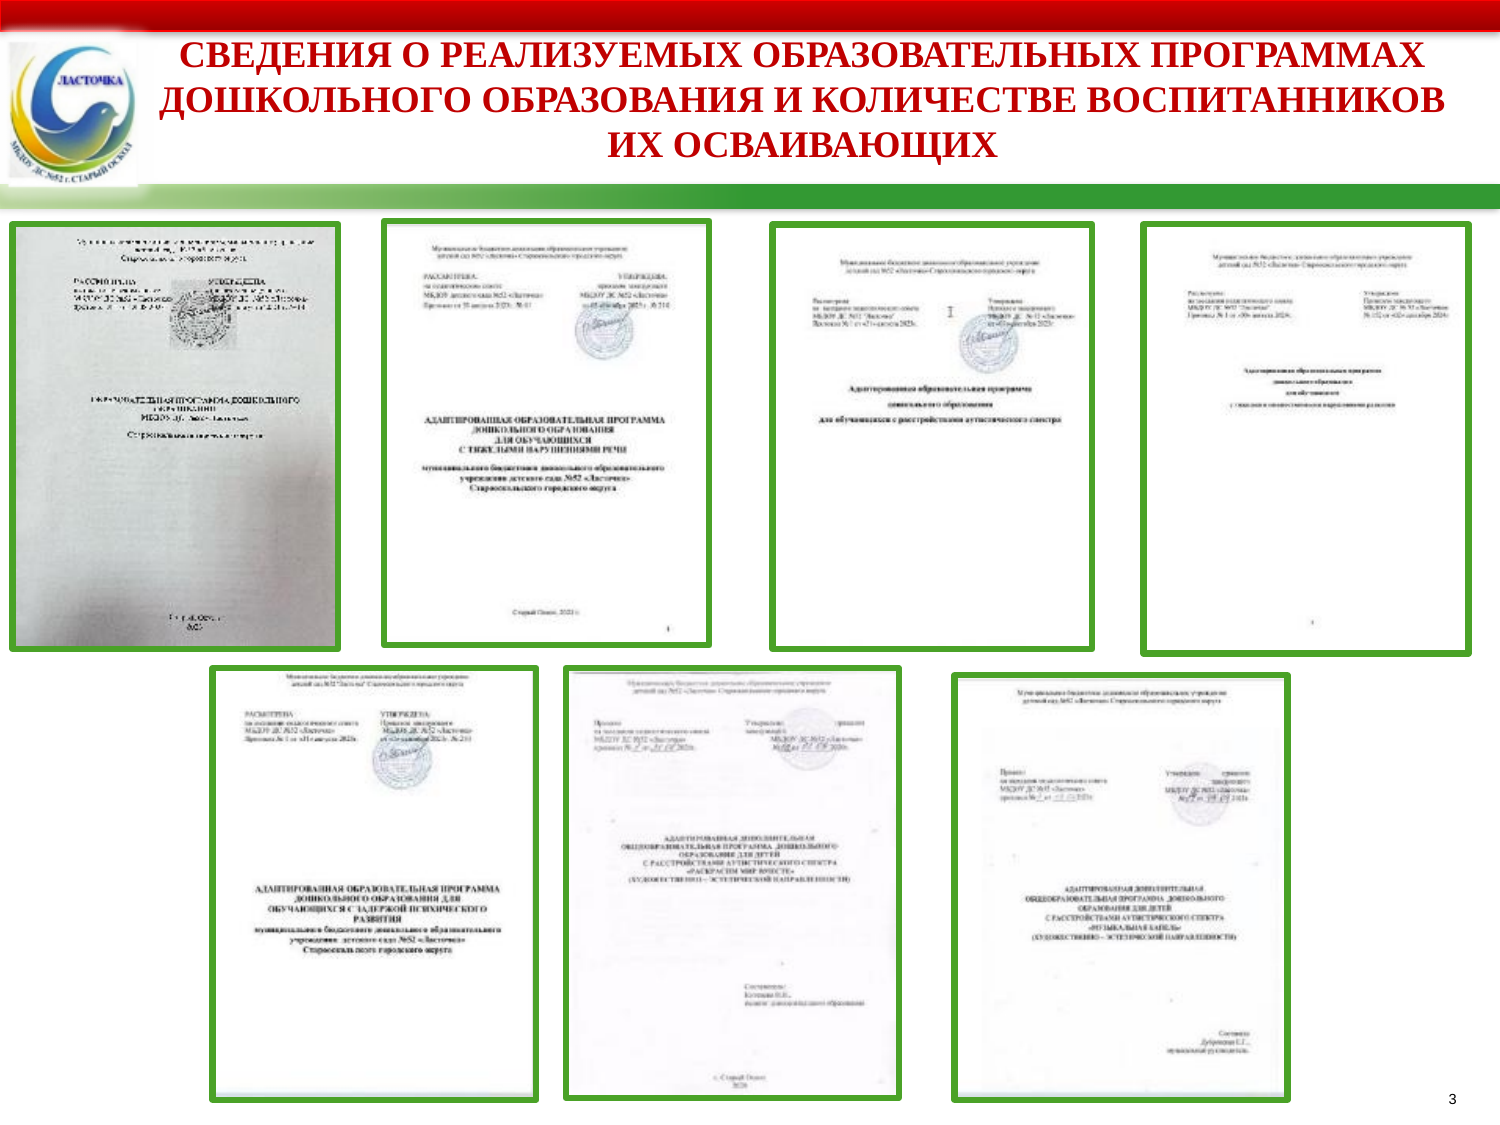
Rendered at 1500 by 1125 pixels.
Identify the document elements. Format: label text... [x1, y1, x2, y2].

picture [387, 223, 707, 643]
slide_number 3 [1433, 1082, 1483, 1118]
picture [775, 227, 1090, 647]
picture [0, 14, 165, 214]
picture [957, 678, 1285, 1097]
text_box СВЕДЕНИЯ О РЕАЛИЗУЕМЫХ ОБРАЗОВАТЕЛЬНЫХ ПРОГРАММАХ ДОШКОЛЬНОГО ОБРАЗОВАНИЯ И КОЛИЧЕСТВЕ ВОСПИТАННИКОВ ИХ ОСВАИВАЮЩИХ [169, 66, 1477, 173]
picture [1146, 227, 1466, 651]
picture [15, 227, 336, 646]
picture [568, 671, 896, 1095]
picture [215, 671, 534, 1097]
